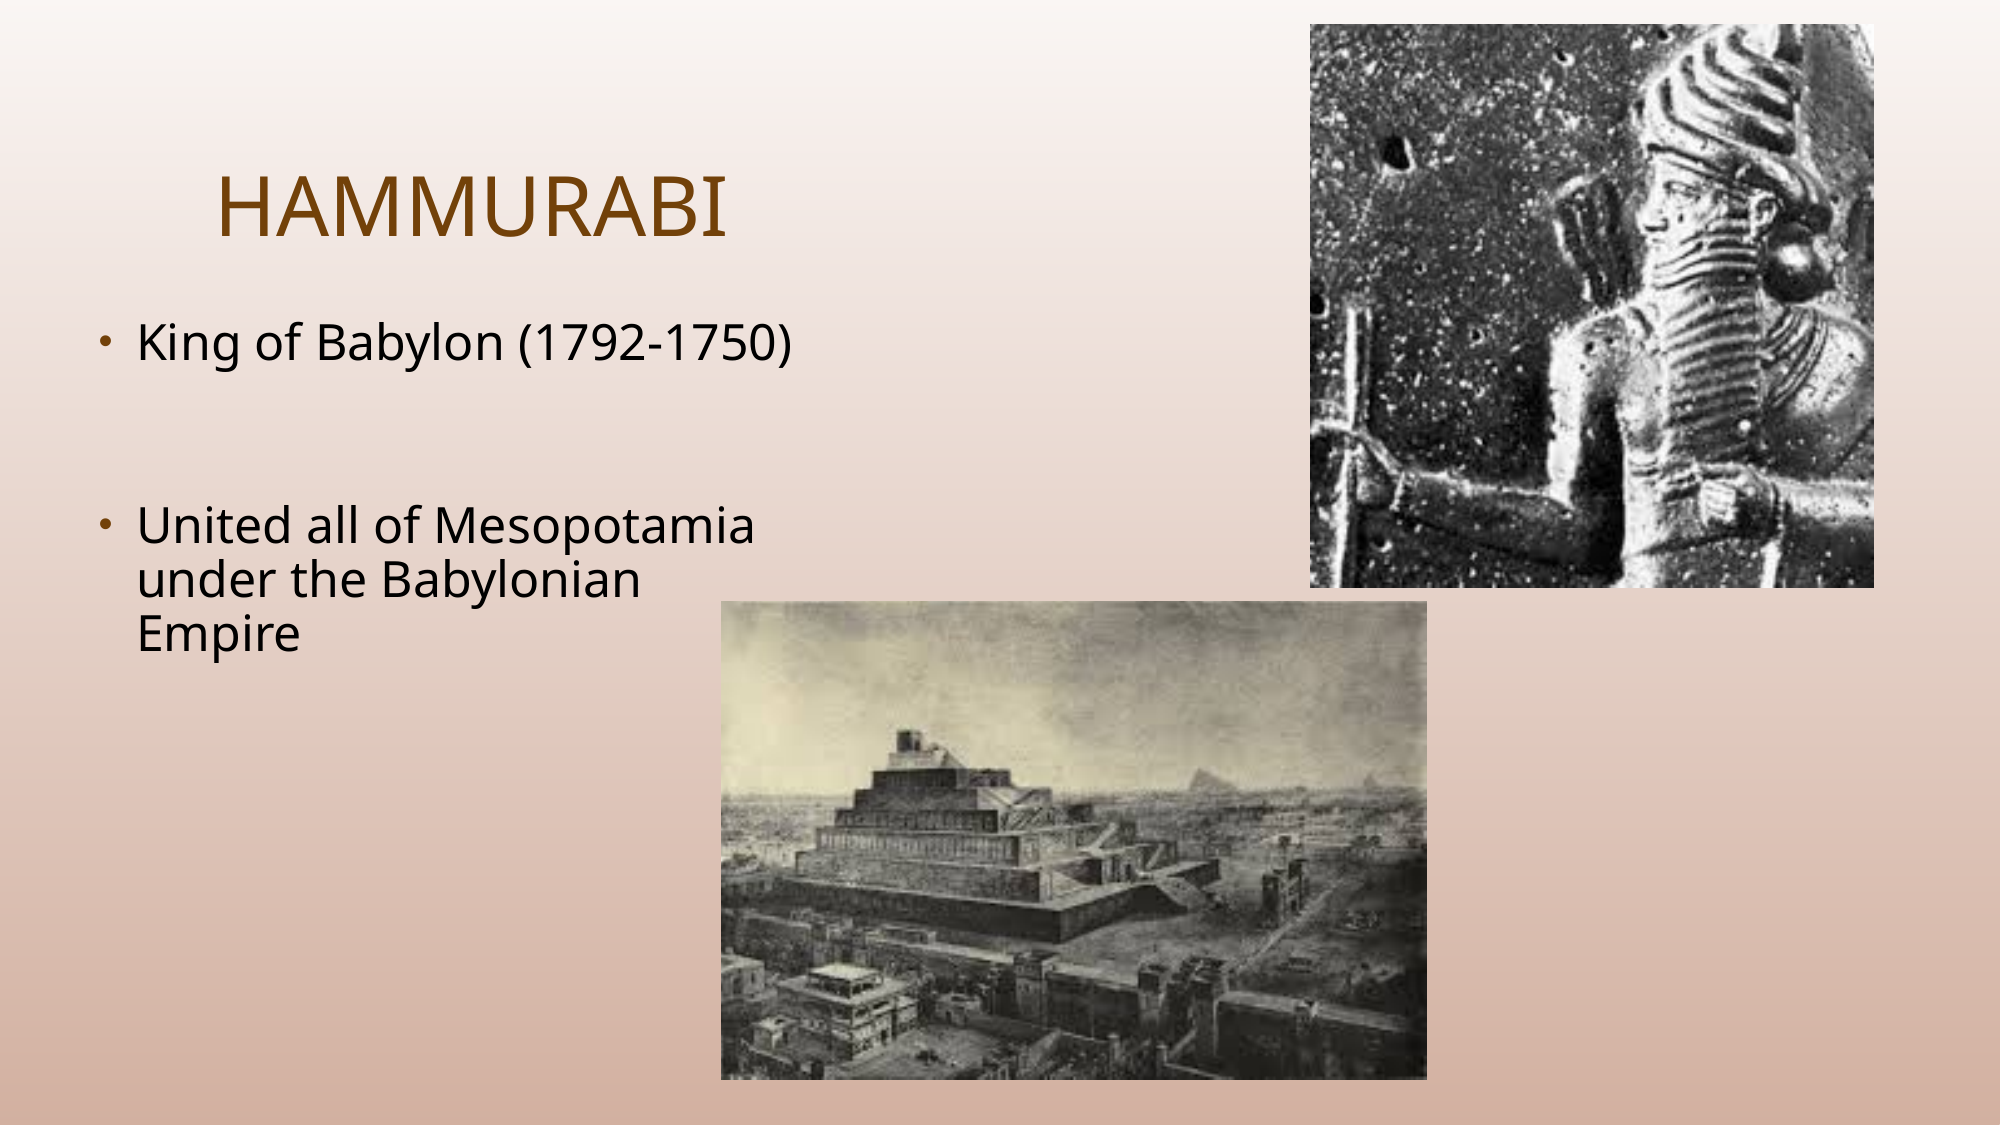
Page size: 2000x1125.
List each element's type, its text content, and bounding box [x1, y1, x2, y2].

title Hammurabi [199, 45, 1310, 263]
picture [721, 600, 1427, 1080]
picture [1310, 24, 1874, 588]
list King of Babylon (1792-1750) United all of Mesopotamia under the Babylonian Empire [76, 309, 838, 1022]
